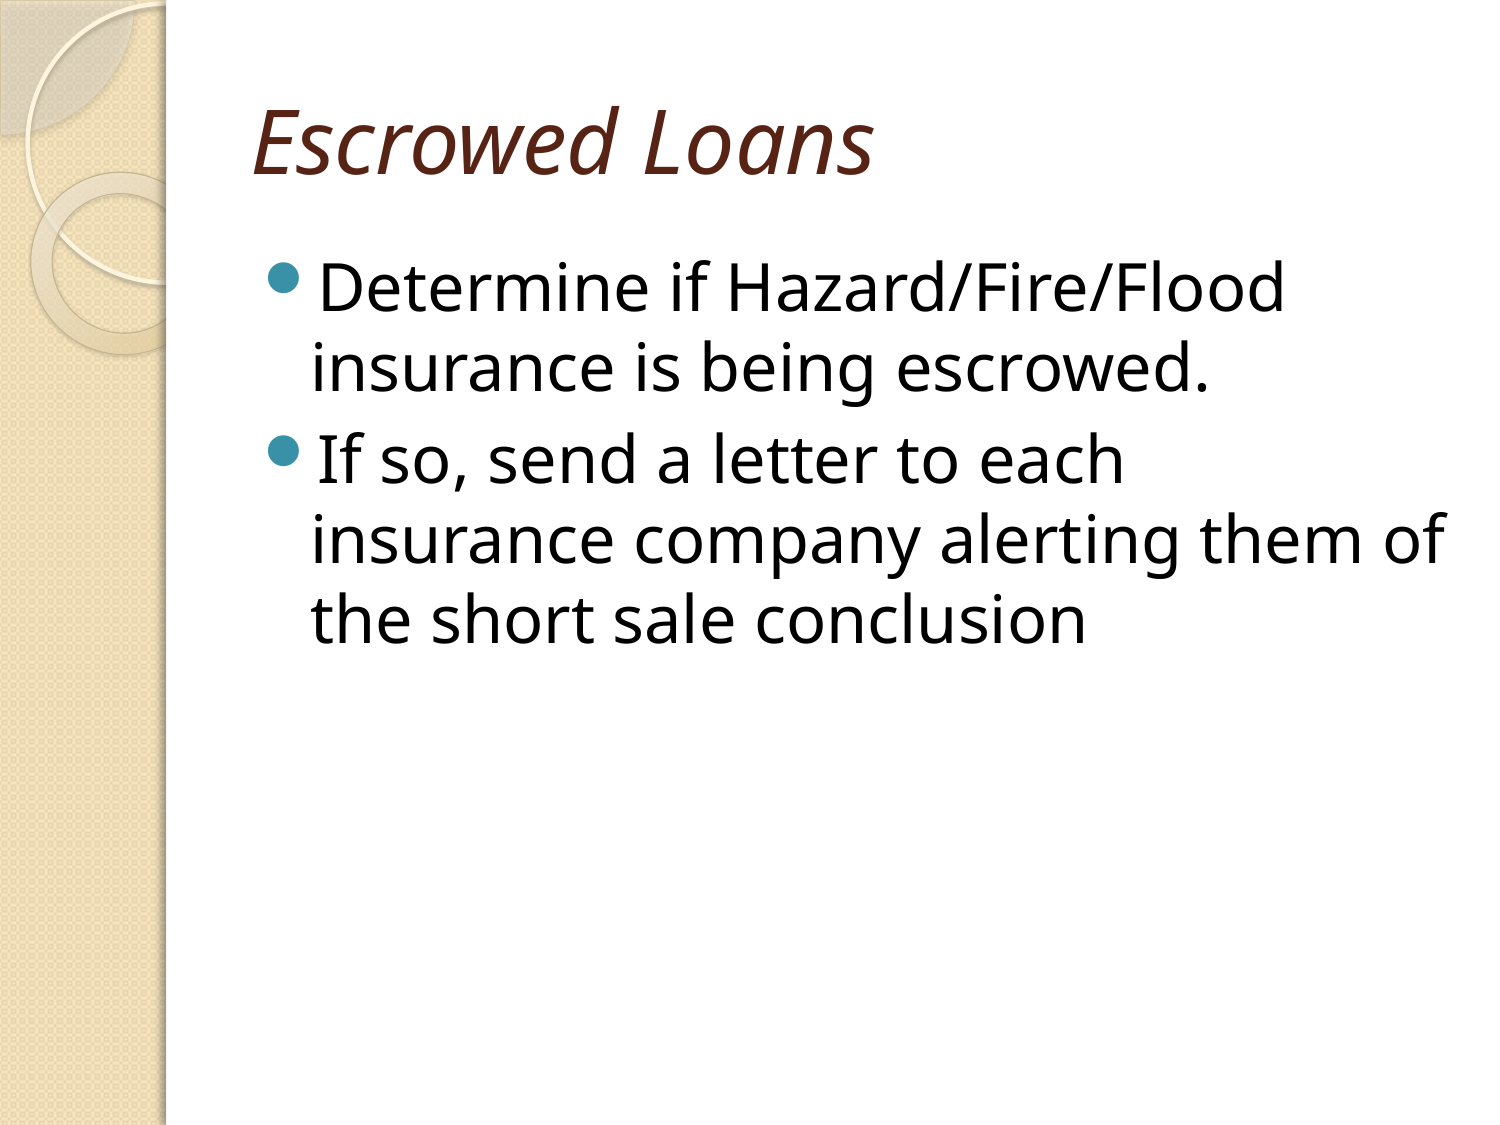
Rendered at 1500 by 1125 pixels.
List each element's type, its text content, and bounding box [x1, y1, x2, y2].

list Determine if Hazard/Fire/Flood insurance is being escrowed. If so, send a letter to each insurance company alerting them of the short sale conclusion [235, 237, 1466, 1025]
title Escrowed Loans [235, 45, 1466, 233]
